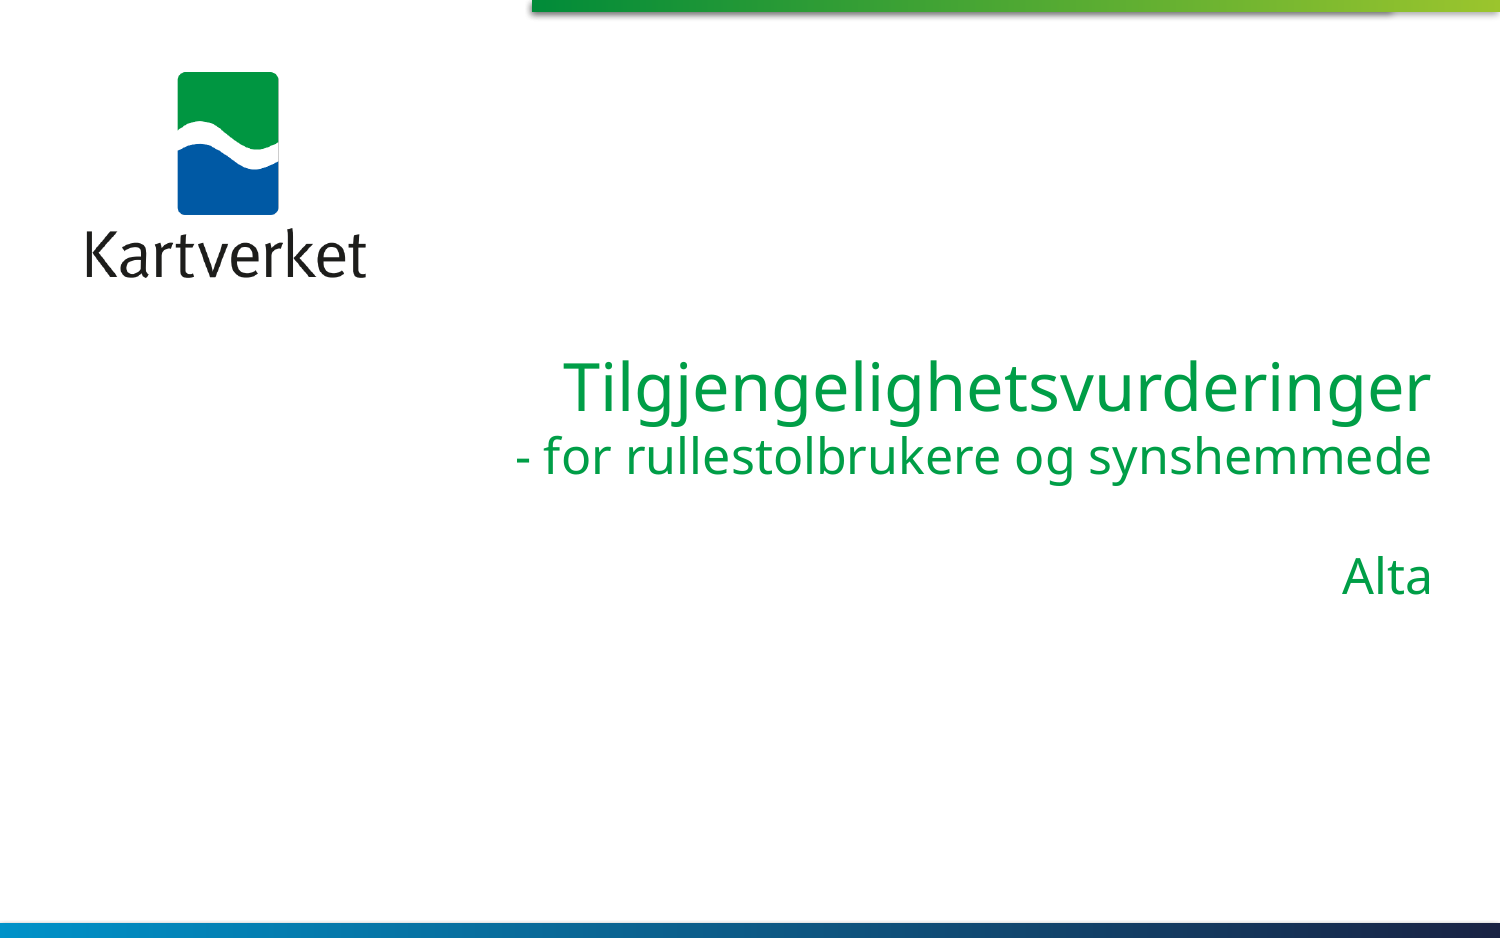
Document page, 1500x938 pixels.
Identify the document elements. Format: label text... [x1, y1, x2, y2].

text_box Tilgjengelighetsvurderinger - for rullestolbrukere og synshemmede Alta [66, 337, 1449, 613]
